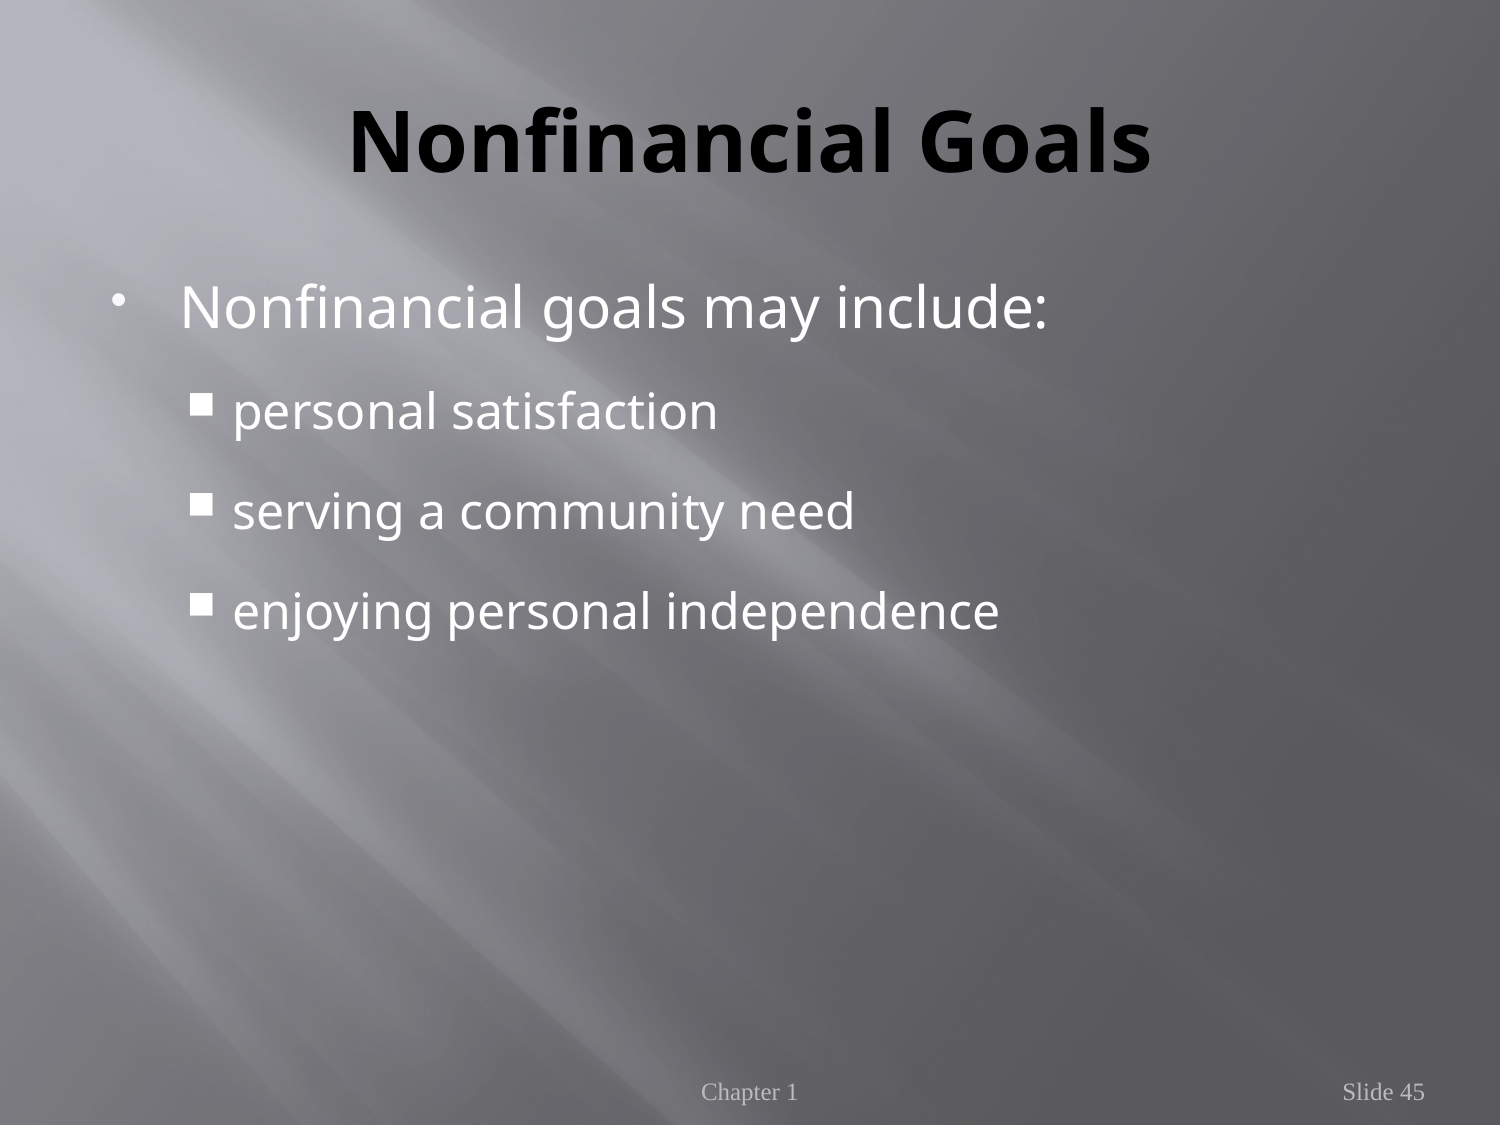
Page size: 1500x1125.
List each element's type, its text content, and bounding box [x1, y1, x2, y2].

footer Chapter 1 [512, 1052, 988, 1113]
title Nonfinancial Goals [75, 45, 1425, 233]
list Nonfinancial goals may include: personal satisfaction serving a community need enjoying personal independence [75, 262, 1425, 1035]
slide_number Slide 45 [1299, 1052, 1425, 1113]
